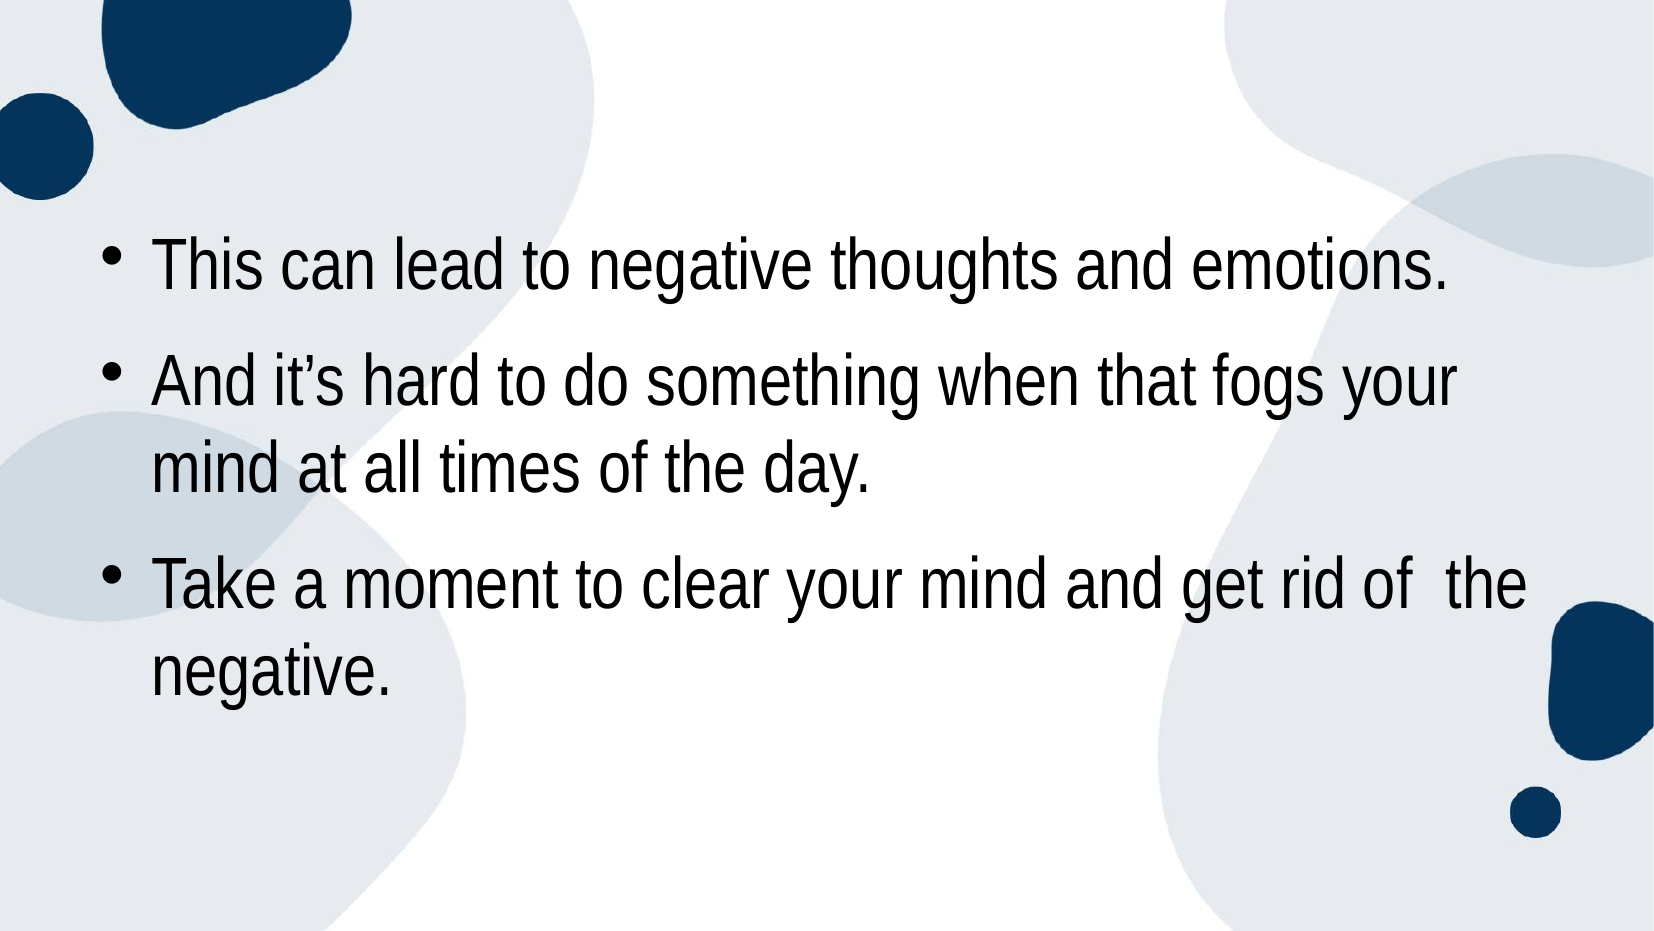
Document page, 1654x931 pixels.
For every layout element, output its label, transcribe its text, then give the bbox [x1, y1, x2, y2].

picture [0, 0, 1654, 931]
list This can lead to negative thoughts and emotions. And it’s hard to do something when that fogs your mind at all times of the day. Take a moment to clear your mind and get rid of the negative. [82, 216, 1571, 714]
